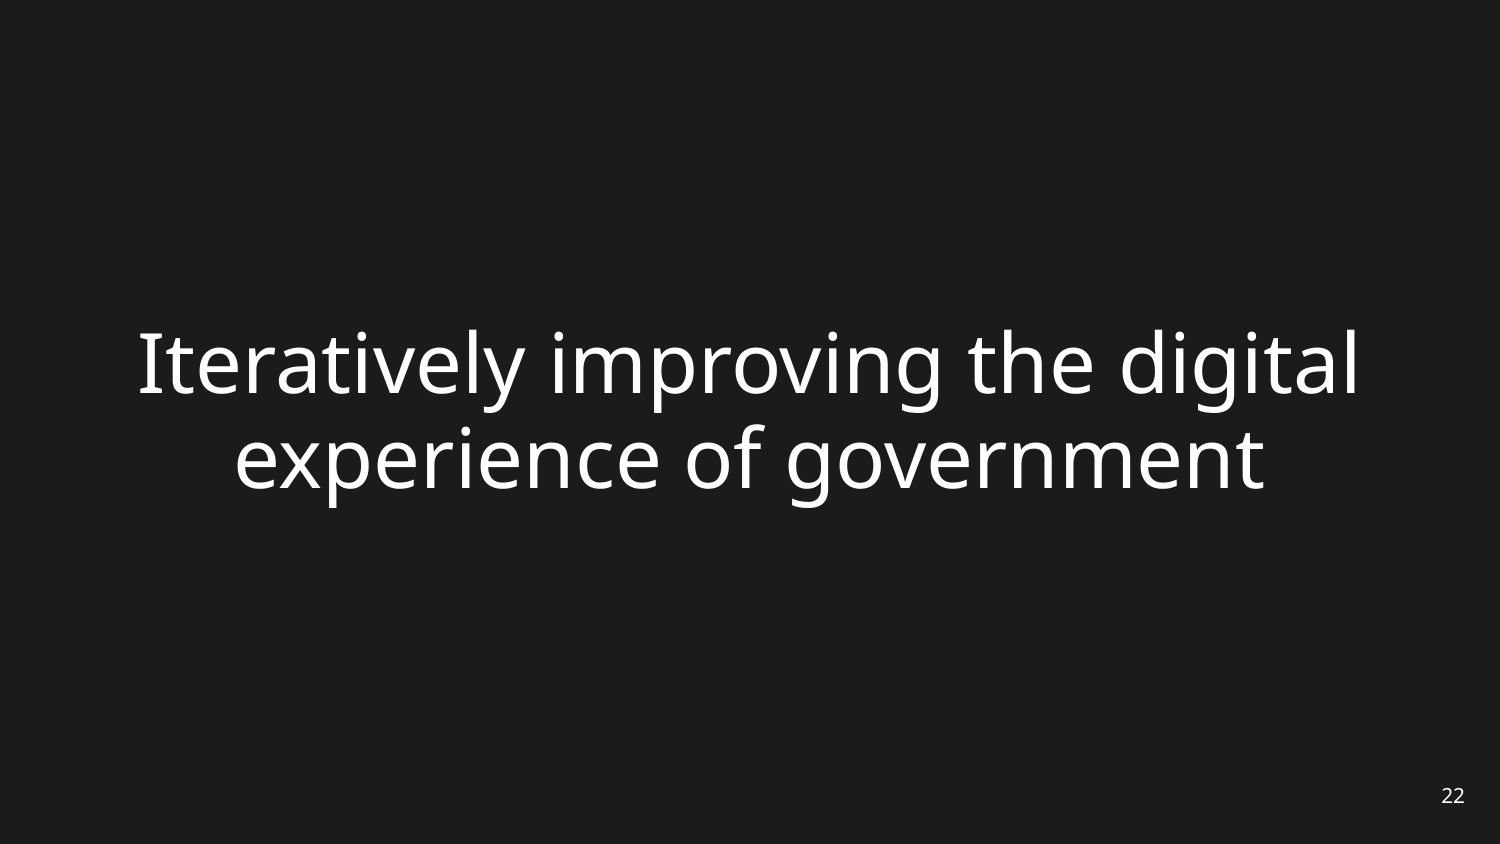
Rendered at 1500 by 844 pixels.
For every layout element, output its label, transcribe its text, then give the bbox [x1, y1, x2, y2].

title Iteratively improving the digital experience of government [51, 72, 1449, 753]
slide_number 22 [1389, 764, 1480, 830]
